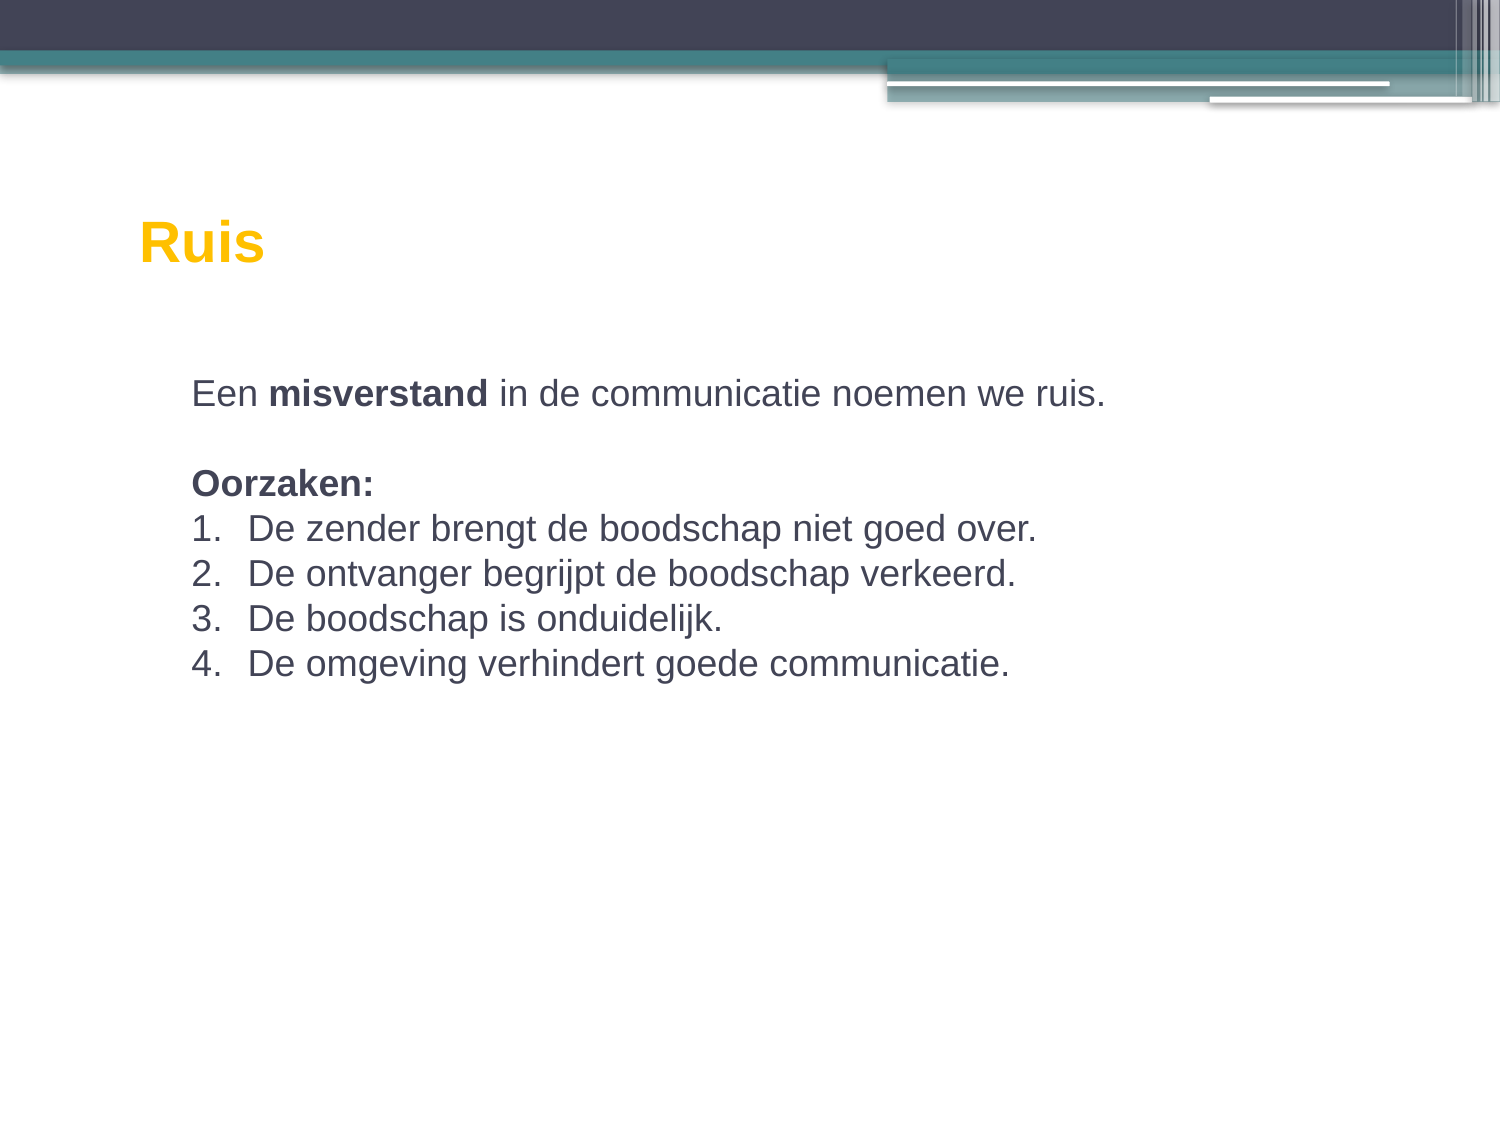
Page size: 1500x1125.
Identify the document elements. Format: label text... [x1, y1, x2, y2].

text_box Ruis [124, 196, 281, 281]
text_box Een misverstand in de communicatie noemen we ruis. Oorzaken: De zender brengt de boodschap niet goed over. De ontvanger begrijpt de boodschap verkeerd. De boodschap is onduidelijk. De omgeving verhindert goede communicatie. [176, 361, 1122, 692]
